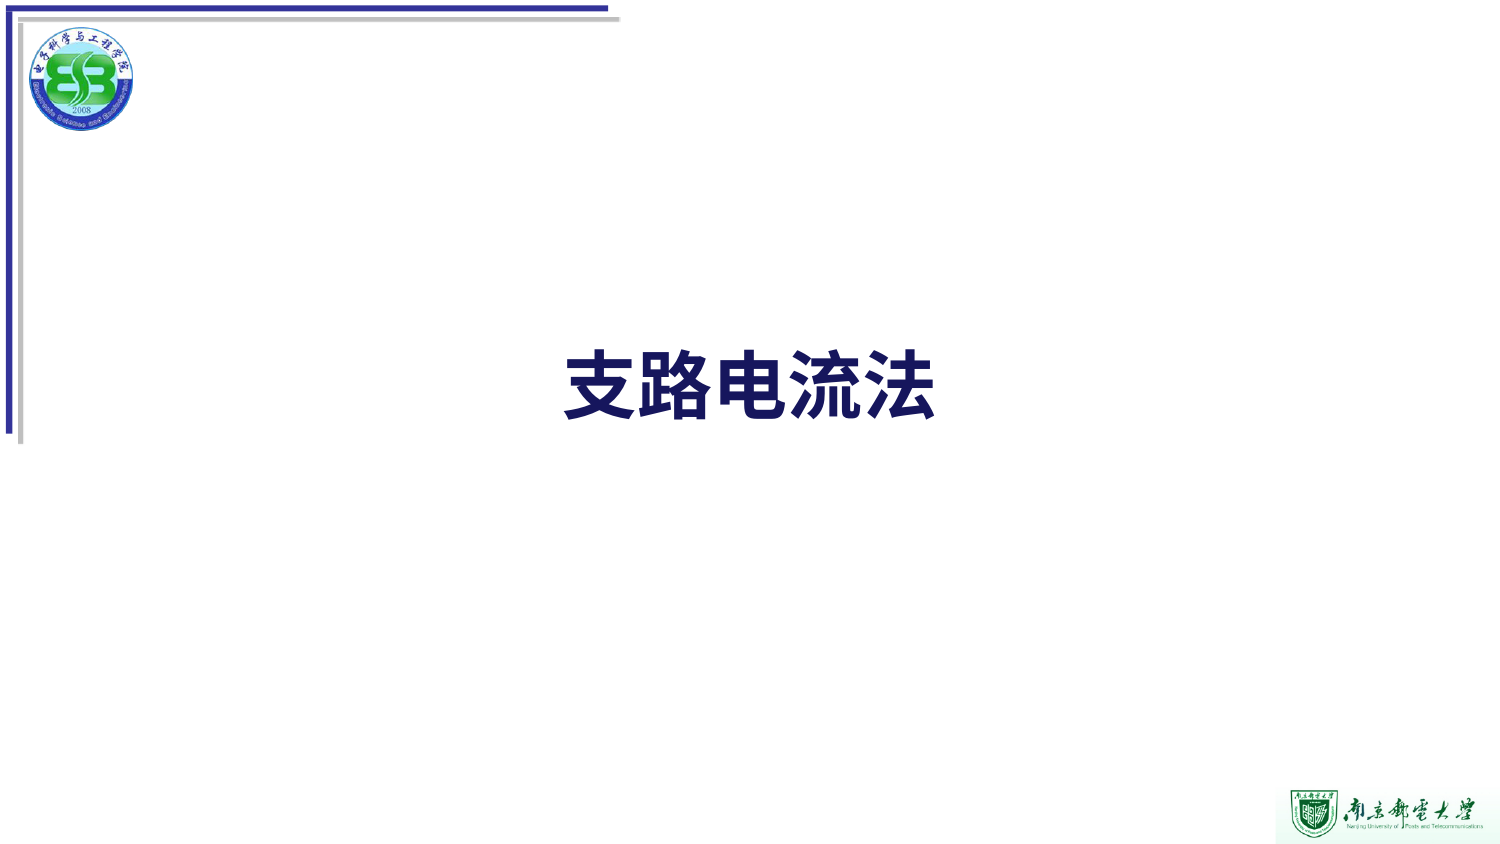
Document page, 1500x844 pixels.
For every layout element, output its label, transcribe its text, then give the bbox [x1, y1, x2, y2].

picture [1275, 781, 1500, 844]
text_box 支路电流法 [547, 331, 953, 437]
picture [29, 26, 135, 132]
